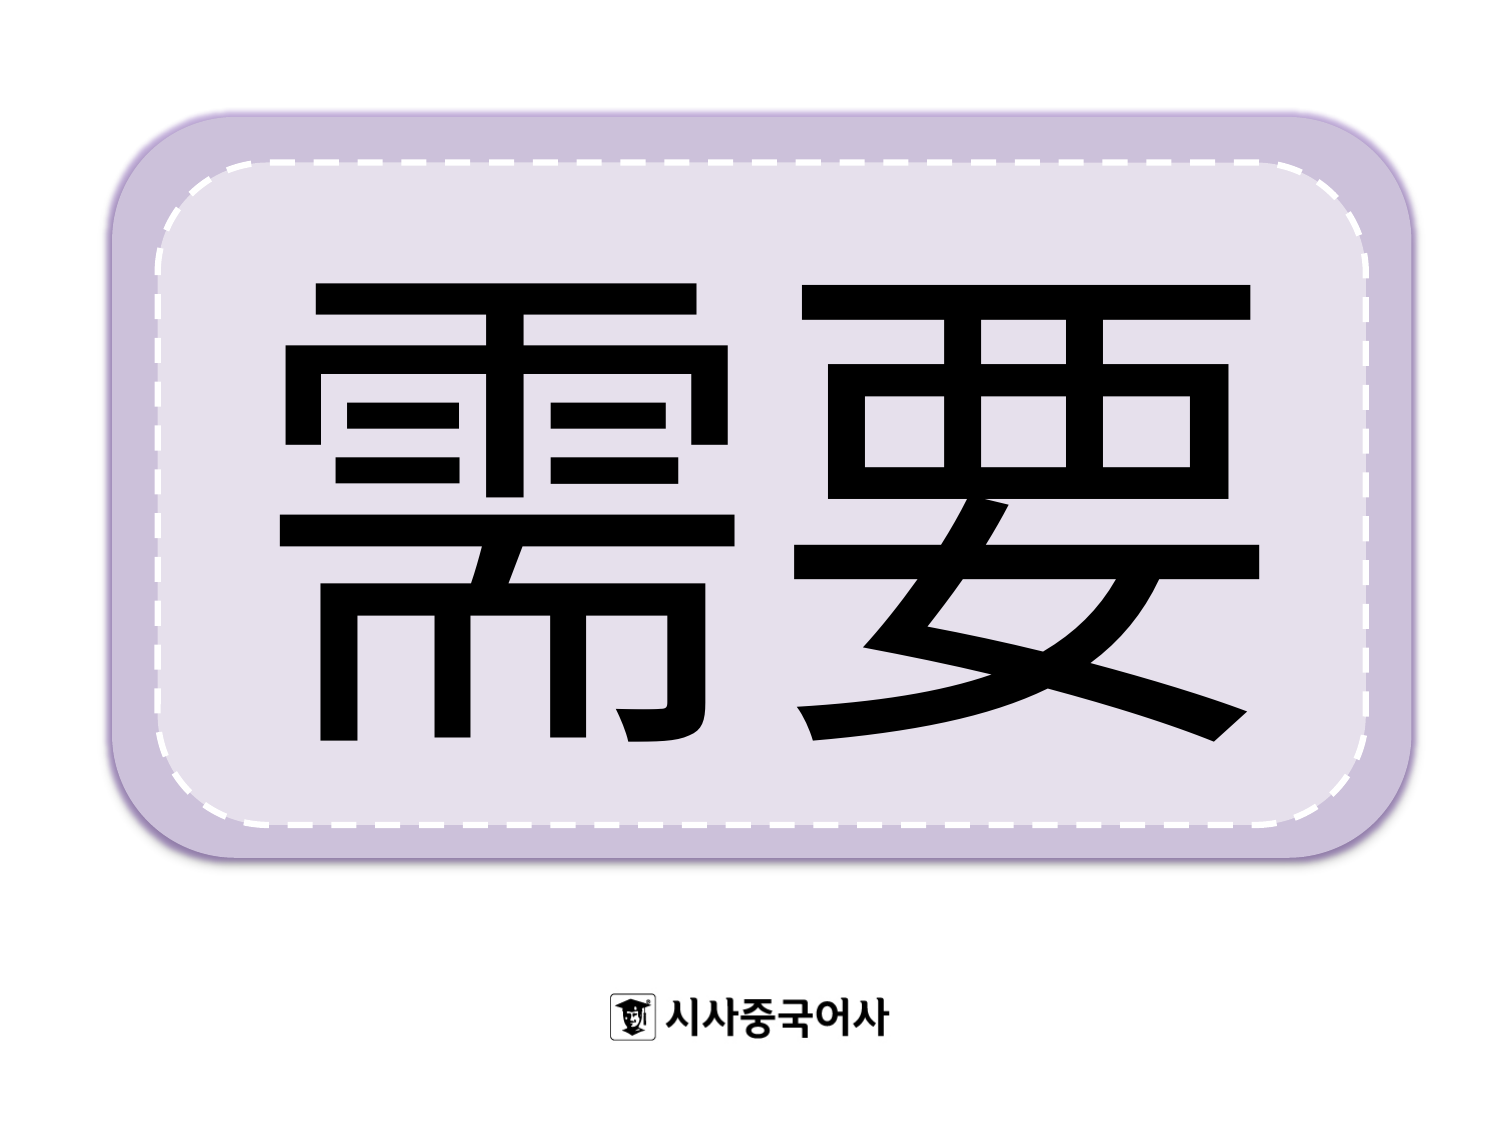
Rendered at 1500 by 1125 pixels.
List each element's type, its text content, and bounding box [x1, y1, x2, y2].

picture [602, 987, 898, 1047]
text_box 需要 [162, 160, 1371, 824]
